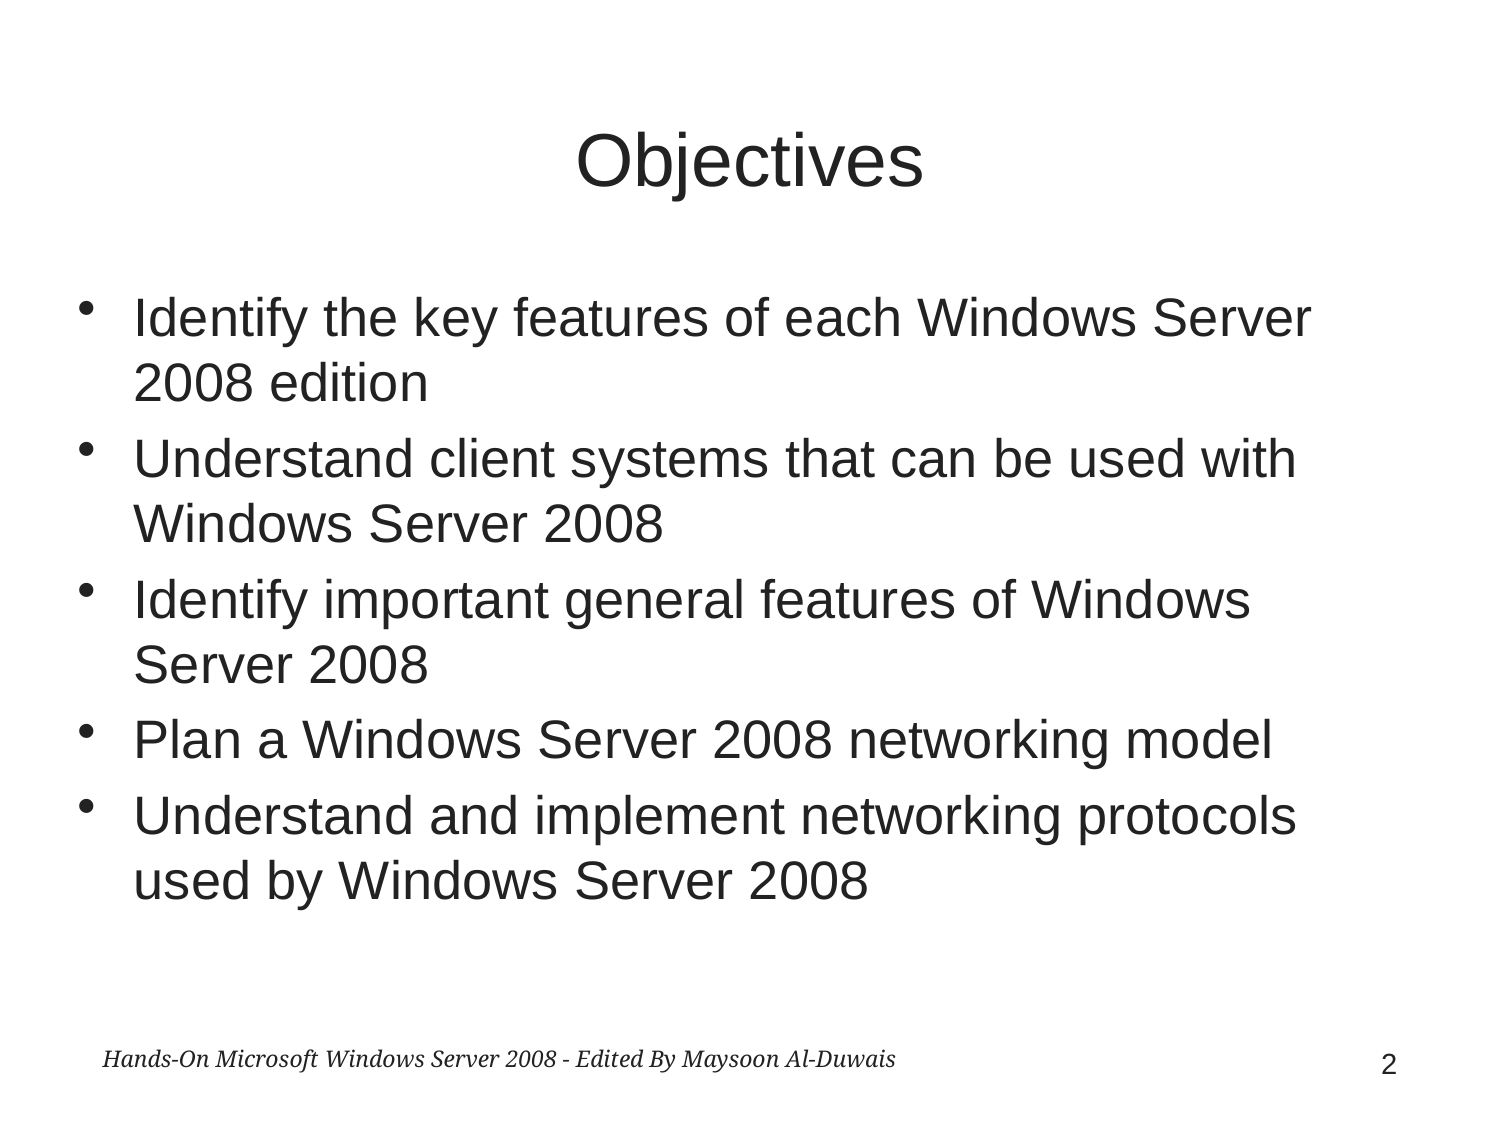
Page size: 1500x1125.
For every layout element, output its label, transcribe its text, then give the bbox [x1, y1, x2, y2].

slide_number 2 [1074, 1037, 1413, 1101]
footer Hands-On Microsoft Windows Server 2008 - Edited By Maysoon Al-Duwais [87, 1037, 1051, 1101]
list Identify the key features of each Windows Server 2008 edition Understand client systems that can be used with Windows Server 2008 Identify important general features of Windows Server 2008 Plan a Windows Server 2008 networking model Understand and implement networking protocols used by Windows Server 2008 [62, 274, 1426, 1026]
title Objectives [87, 62, 1413, 251]
